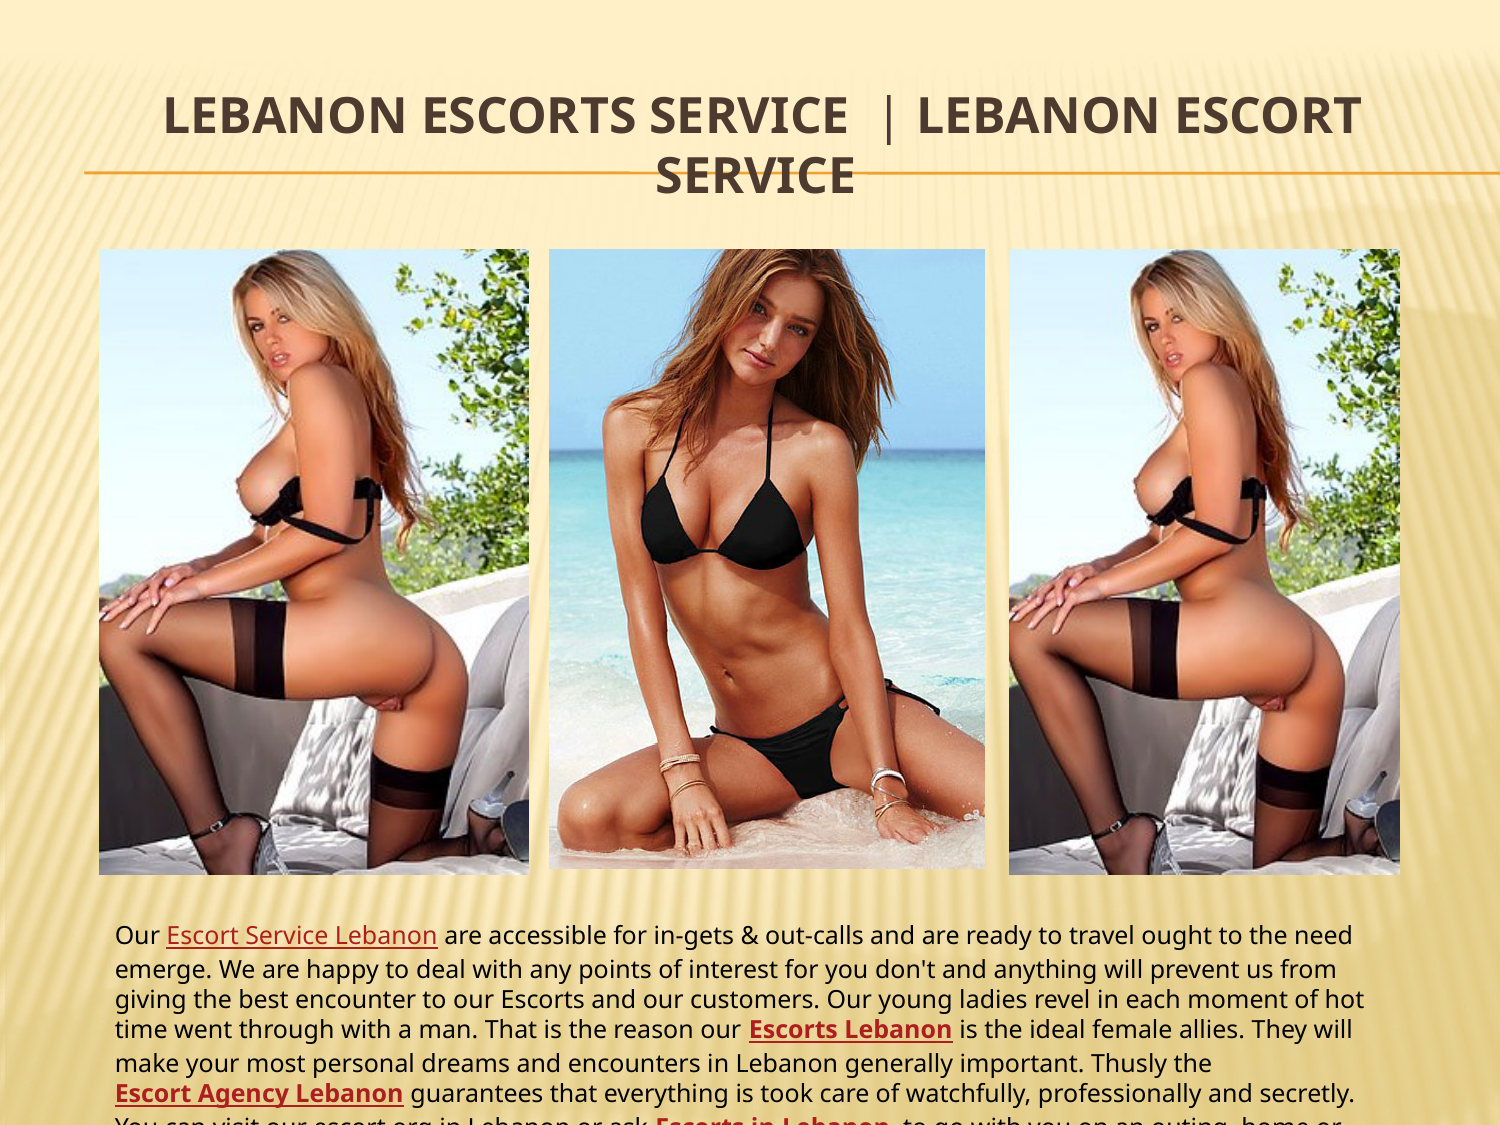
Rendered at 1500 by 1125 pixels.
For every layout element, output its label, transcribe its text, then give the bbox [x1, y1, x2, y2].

picture [1009, 249, 1401, 876]
picture [549, 249, 986, 869]
text_box Our Escort Service Lebanon are accessible for in-gets & out-calls and are ready to travel ought to the need emerge. We are happy to deal with any points of interest for you don't and anything will prevent us from giving the best encounter to our Escorts and our customers. Our young ladies revel in each moment of hot time went through with a man. That is the reason our Escorts Lebanon is the ideal female allies. They will make your most personal dreams and encounters in Lebanon generally important. Thusly the Escort Agency Lebanon guarantees that everything is took care of watchfully, professionally and secretly. You can visit our escort org in Lebanon or ask Escorts in Lebanon to go with you on an outing, home or lodging sit tight. [99, 912, 1400, 1125]
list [99, 249, 529, 876]
title Lebanon Escorts Service | Lebanon Escort Service [50, 75, 1475, 213]
